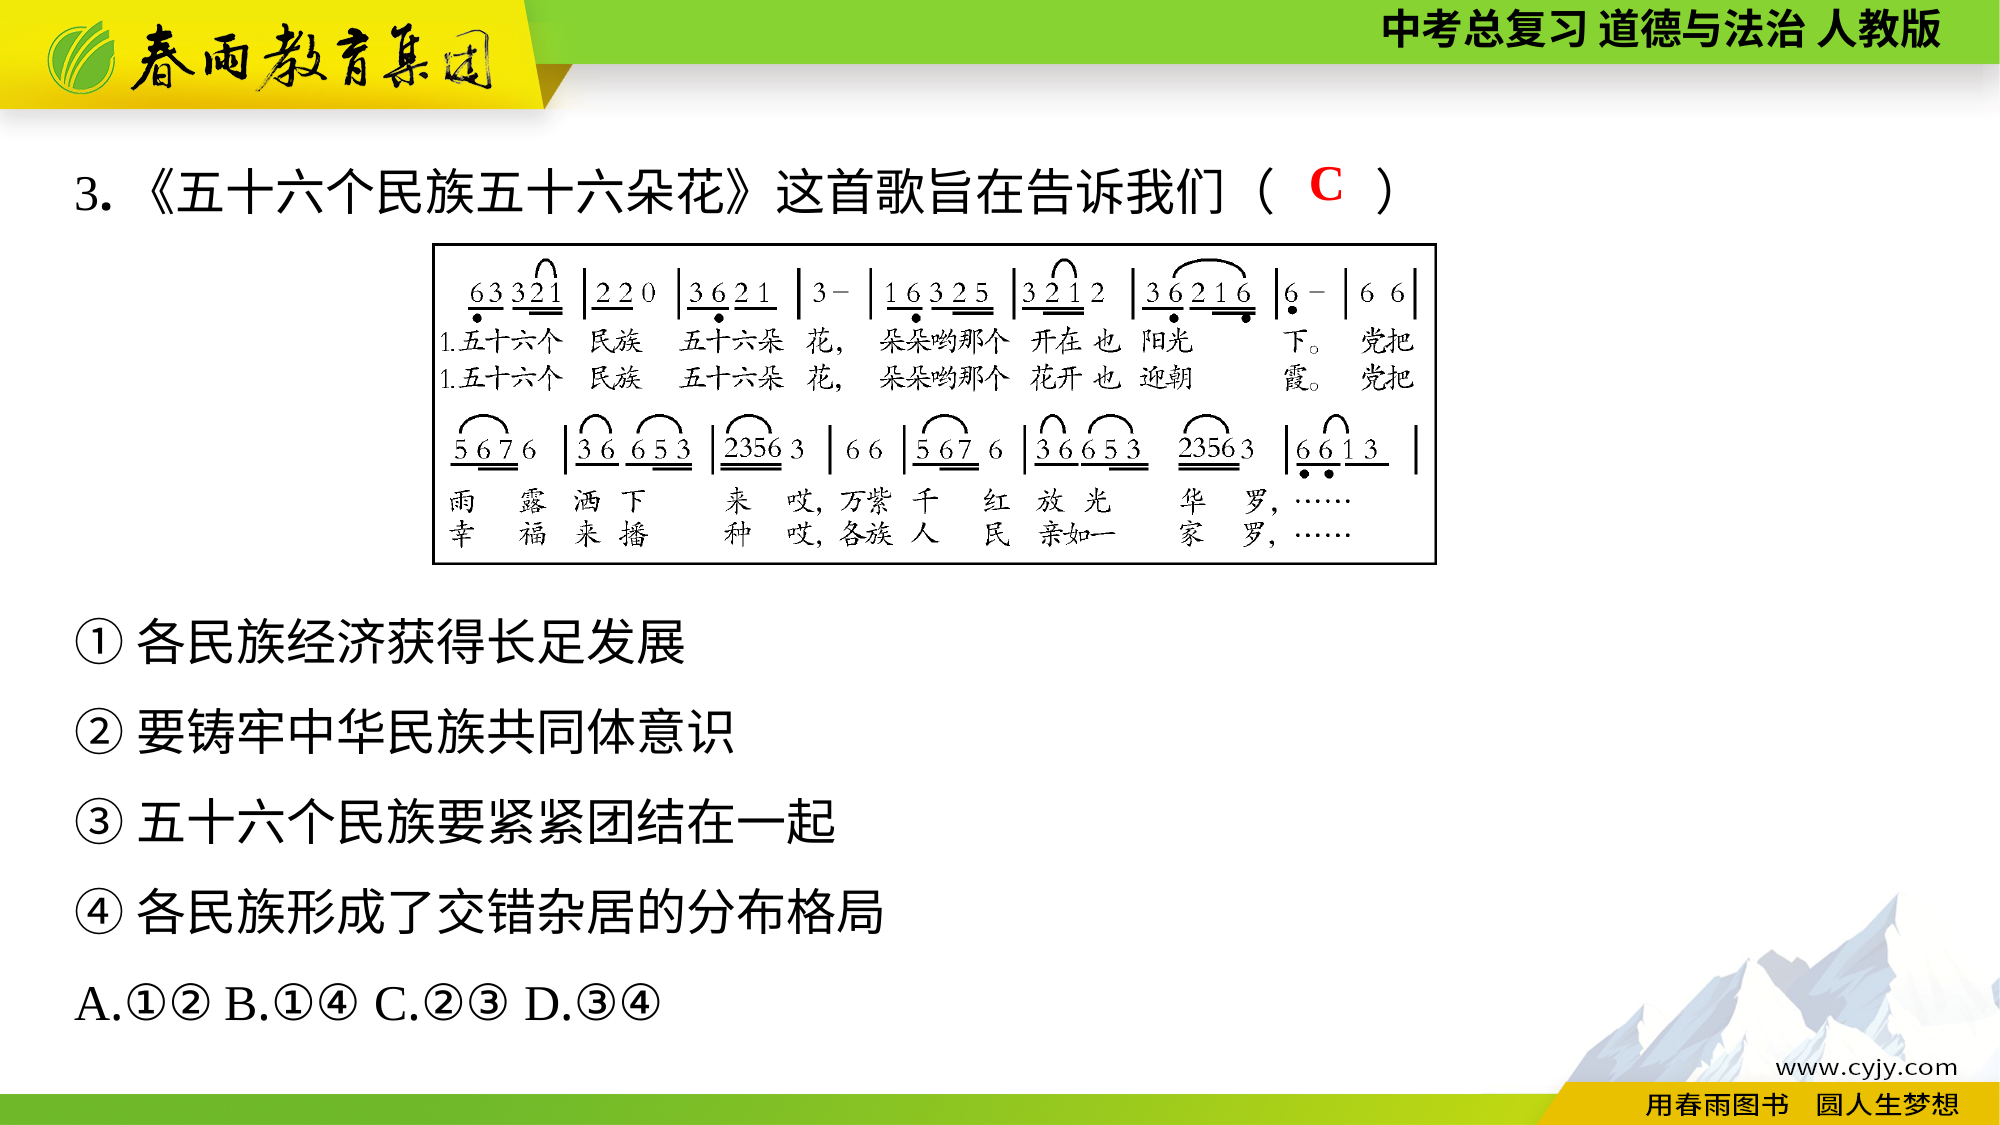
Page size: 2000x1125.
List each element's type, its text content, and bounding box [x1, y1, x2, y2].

list 3.《五十六个民族五十六朵花》这首歌旨在告诉我们（ ） ①各民族经济获得长足发展 ②要铸牢中华民族共同体意识 ③五十六个民族要紧紧团结在一起 ④各民族形成了交错杂居的分布格局 A.①② B.①④ C.②③ D.③④ [59, 122, 1944, 1047]
text_box C [1294, 142, 1360, 218]
picture [0, 0, 2000, 1125]
